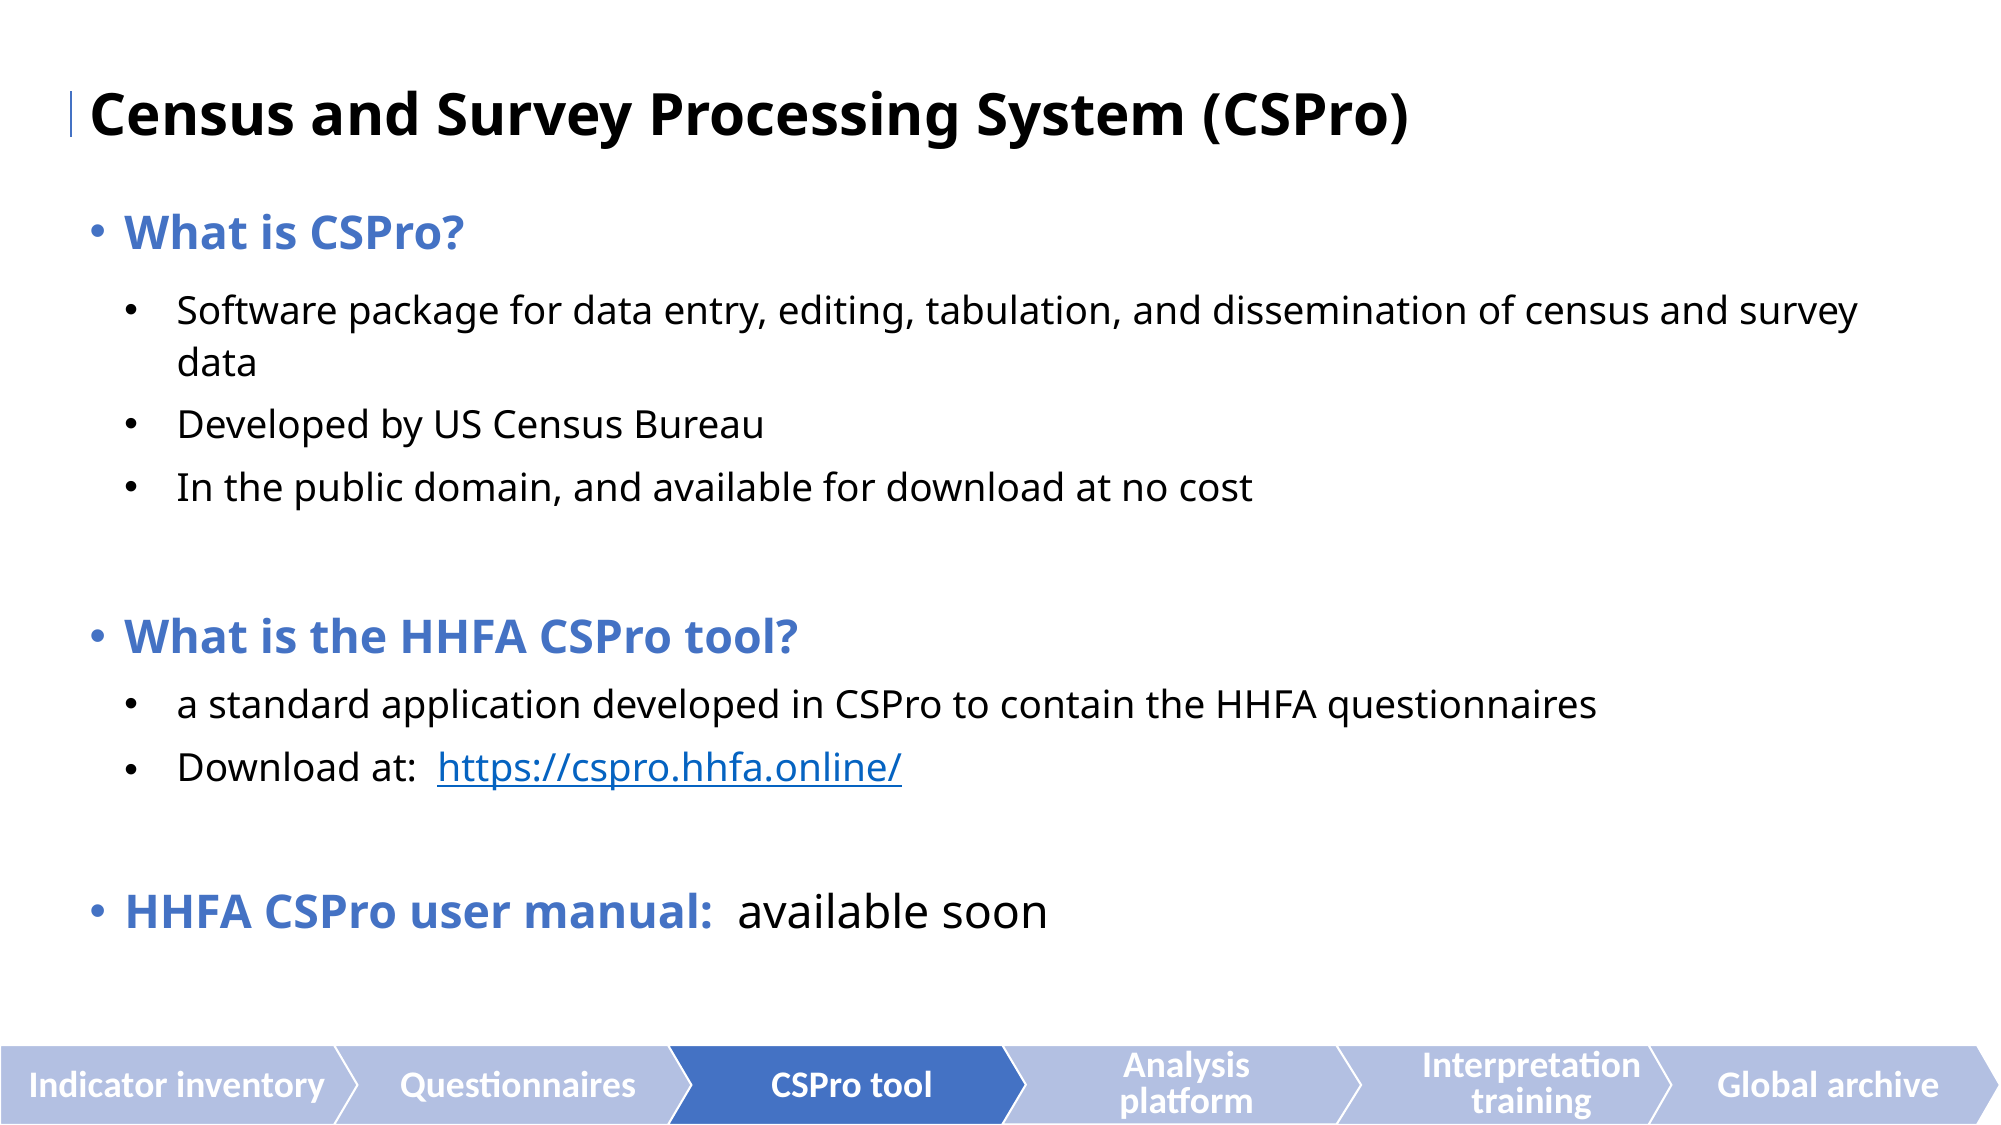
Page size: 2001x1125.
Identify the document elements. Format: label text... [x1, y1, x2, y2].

list What is CSPro? Software package for data entry, editing, tabulation, and dissemination of census and survey data Developed by US Census Bureau In the public domain, and available for download at no cost What is the HHFA CSPro tool? a standard application developed in CSPro to contain the HHFA questionnaires Download at: https://cspro.hhfa.online/ HHFA CSPro user manual: available soon [74, 189, 1947, 1008]
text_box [0, 1044, 2000, 1125]
list Census and Survey Processing System (CSPro) [74, 69, 1842, 157]
